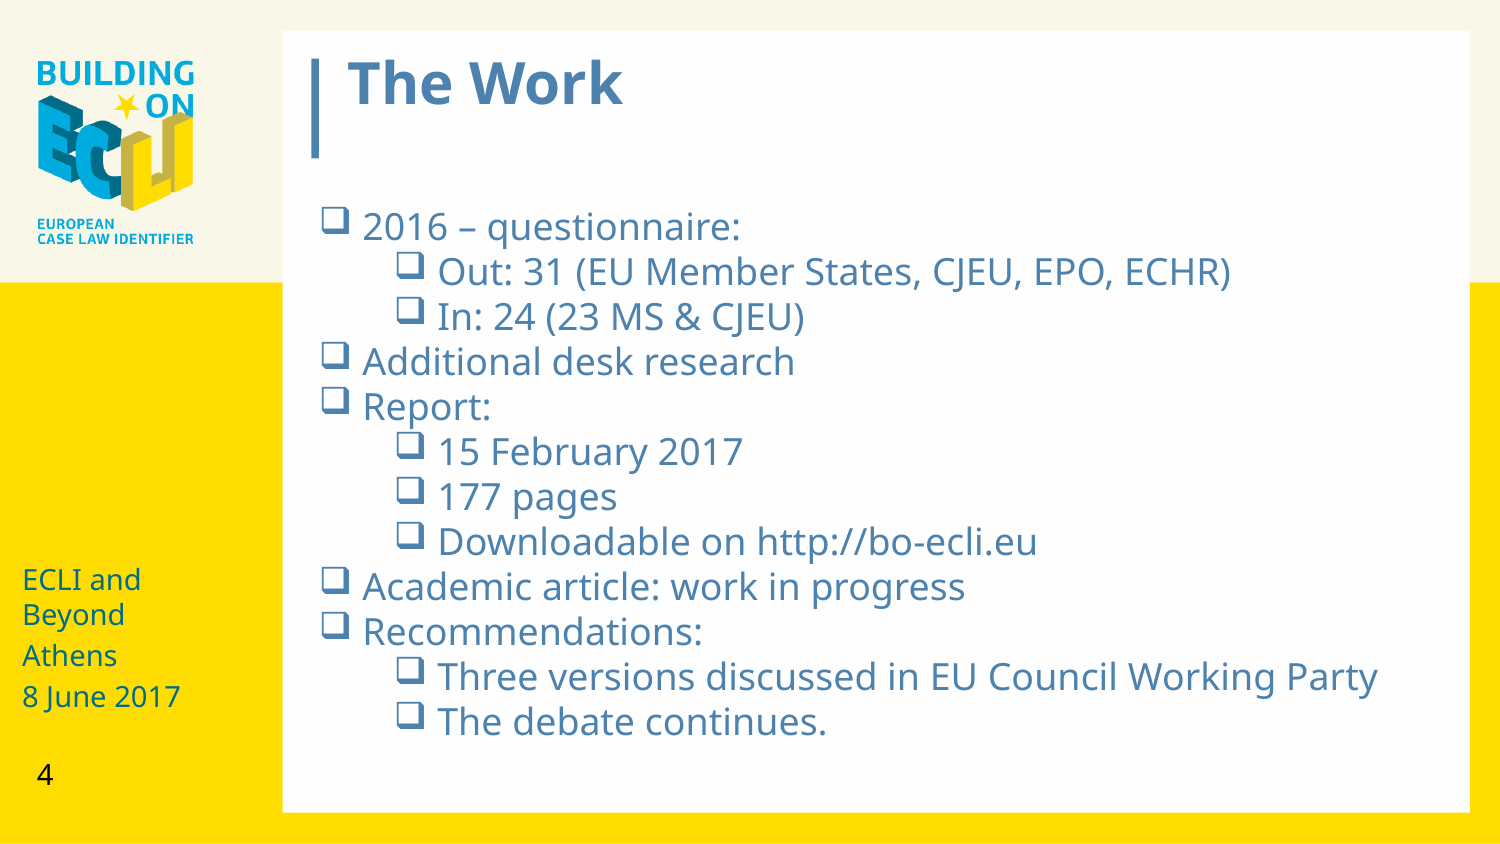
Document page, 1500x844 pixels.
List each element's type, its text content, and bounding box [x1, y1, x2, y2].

picture [0, 0, 1500, 844]
text_box ECLI and Beyond Athens 8 June 2017 [22, 561, 252, 702]
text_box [347, 56, 1471, 156]
text_box [311, 58, 319, 159]
text_box 2016 – questionnaire: Out: 31 (EU Member States, CJEU, EPO, ECHR) In: 24 (23 MS & CJEU) Additional desk research Report: 15 February 2017 177 pages Downloadable on http://bo-ecli.eu Academic article: work in progress Recommendations: Three versions discussed in EU Council Working Party The debate continues. [319, 203, 1448, 744]
text_box 4 [22, 748, 132, 807]
